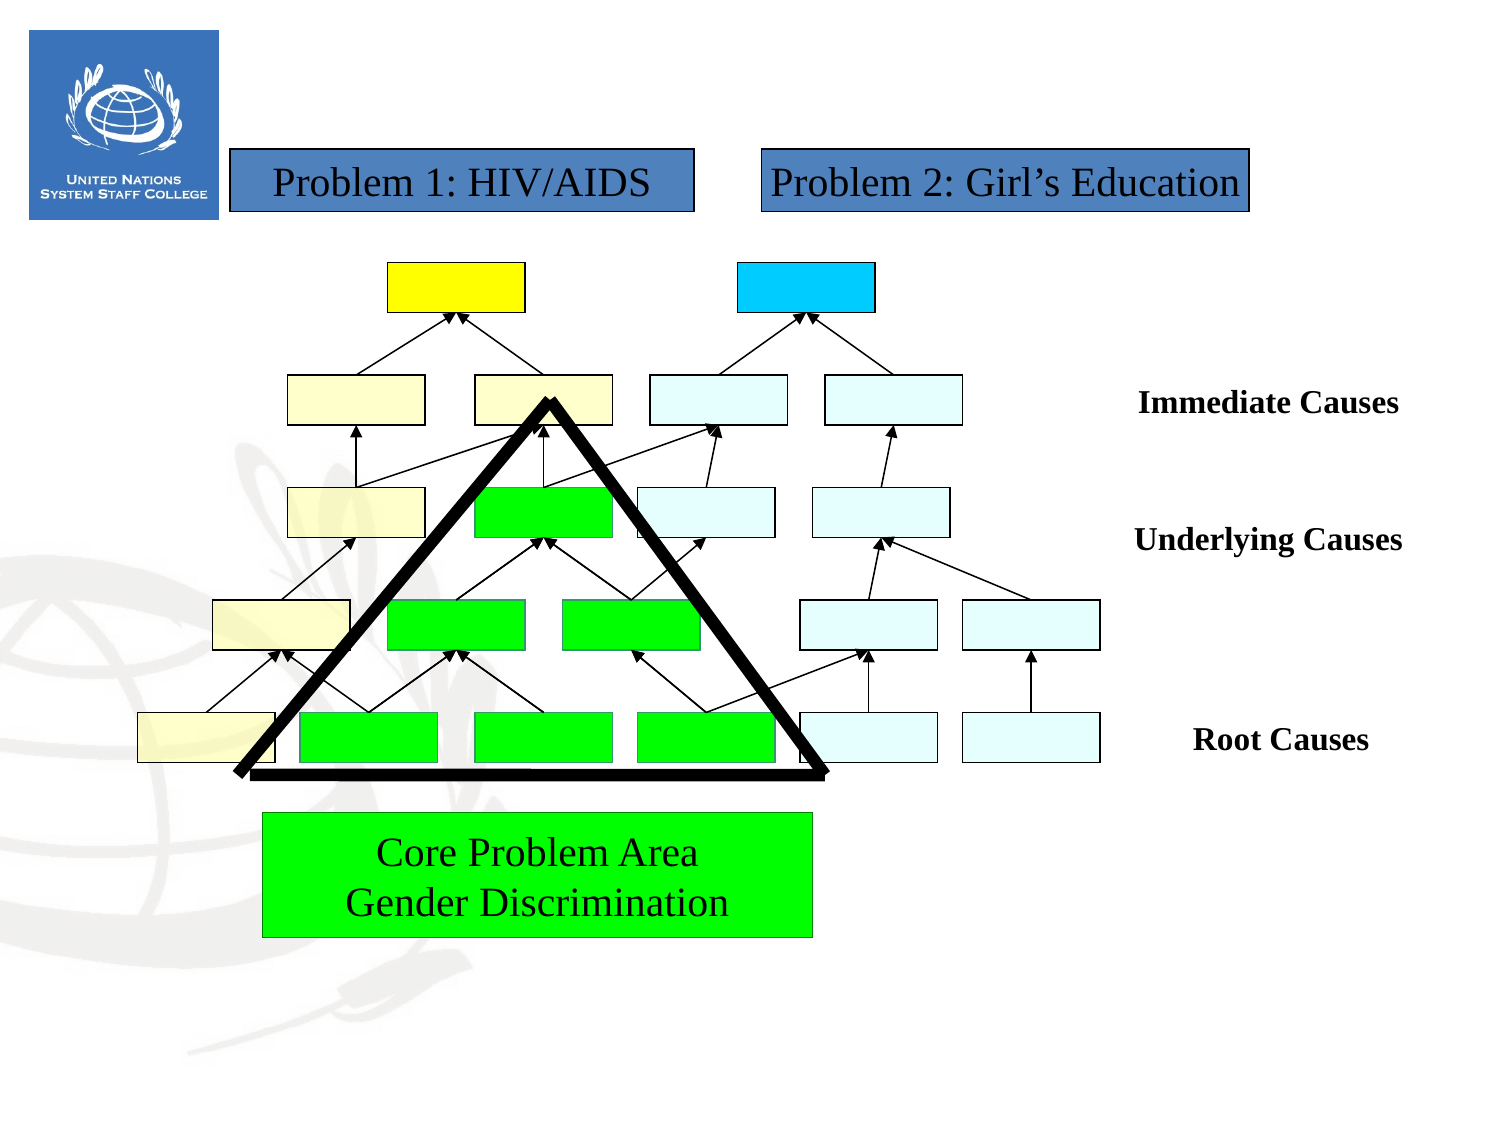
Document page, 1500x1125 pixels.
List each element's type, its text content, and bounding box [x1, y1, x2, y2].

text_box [1124, 374, 1426, 763]
text_box Problem 1: HIV/AIDS [230, 148, 694, 212]
text_box Problem 2: Girl’s Education [761, 148, 1250, 212]
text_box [237, 399, 826, 938]
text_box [137, 262, 1101, 763]
picture [29, 30, 219, 220]
